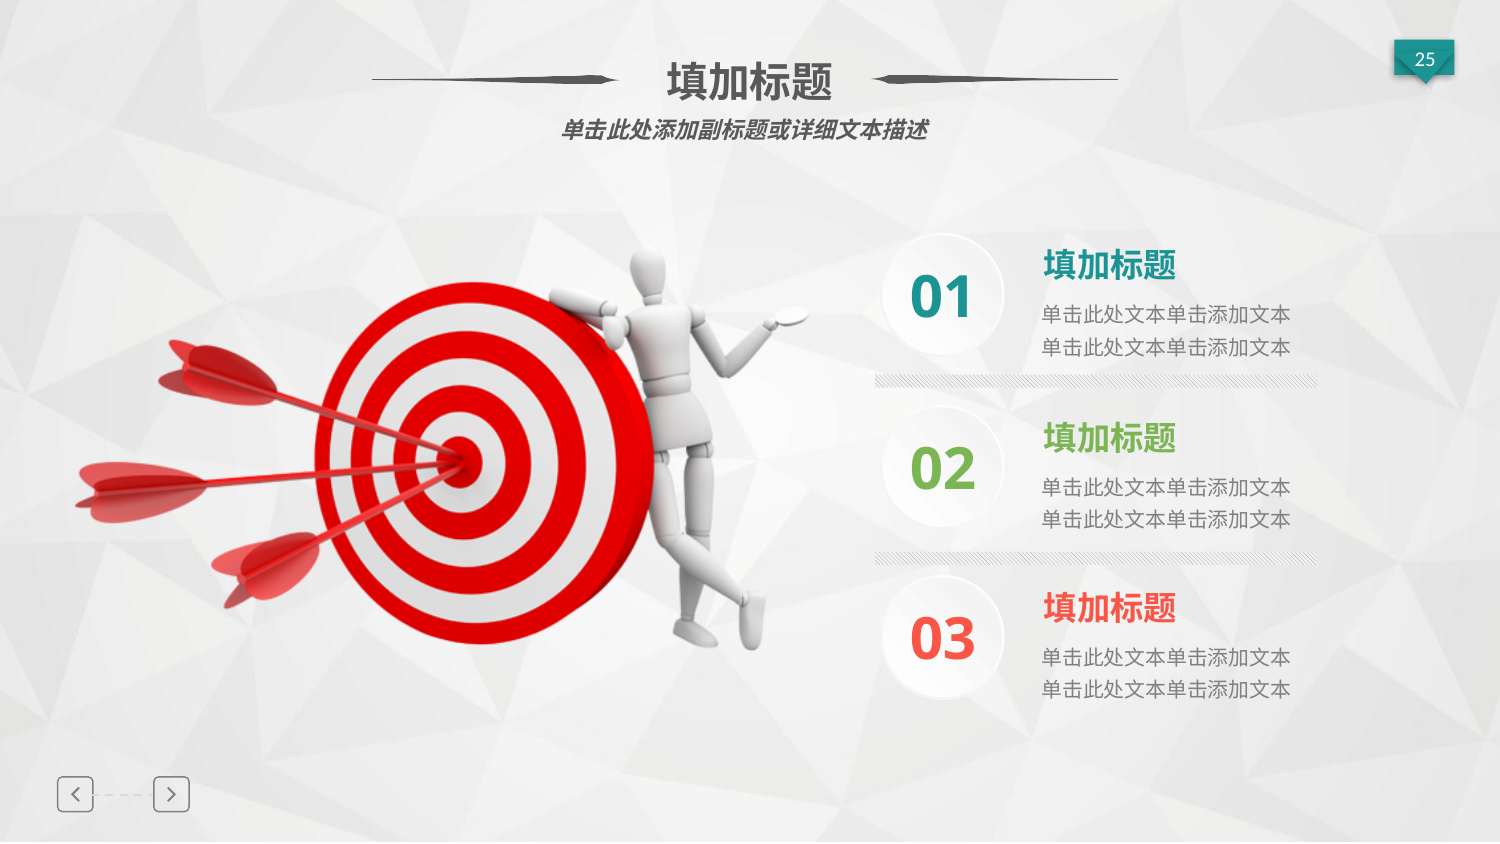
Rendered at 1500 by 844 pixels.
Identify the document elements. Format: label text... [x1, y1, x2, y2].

text_box 单击此处文本单击添加文本单击此处文本单击添加文本 [1039, 459, 1294, 532]
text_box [879, 404, 1005, 530]
text_box 单击此处添加副标题或详细文本描述 [545, 108, 943, 151]
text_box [879, 574, 1005, 701]
text_box [873, 372, 1319, 390]
text_box 填加标题 [584, 55, 916, 106]
text_box 单击此处文本单击添加文本单击此处文本单击添加文本 [1039, 629, 1294, 702]
text_box [873, 550, 1319, 567]
text_box 单击此处文本单击添加文本单击此处文本单击添加文本 [1039, 287, 1294, 360]
text_box 填加标题 [1043, 409, 1341, 457]
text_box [879, 232, 1005, 358]
picture [0, 0, 1500, 842]
text_box 填加标题 [1043, 579, 1294, 627]
text_box 填加标题 [1043, 237, 1341, 285]
